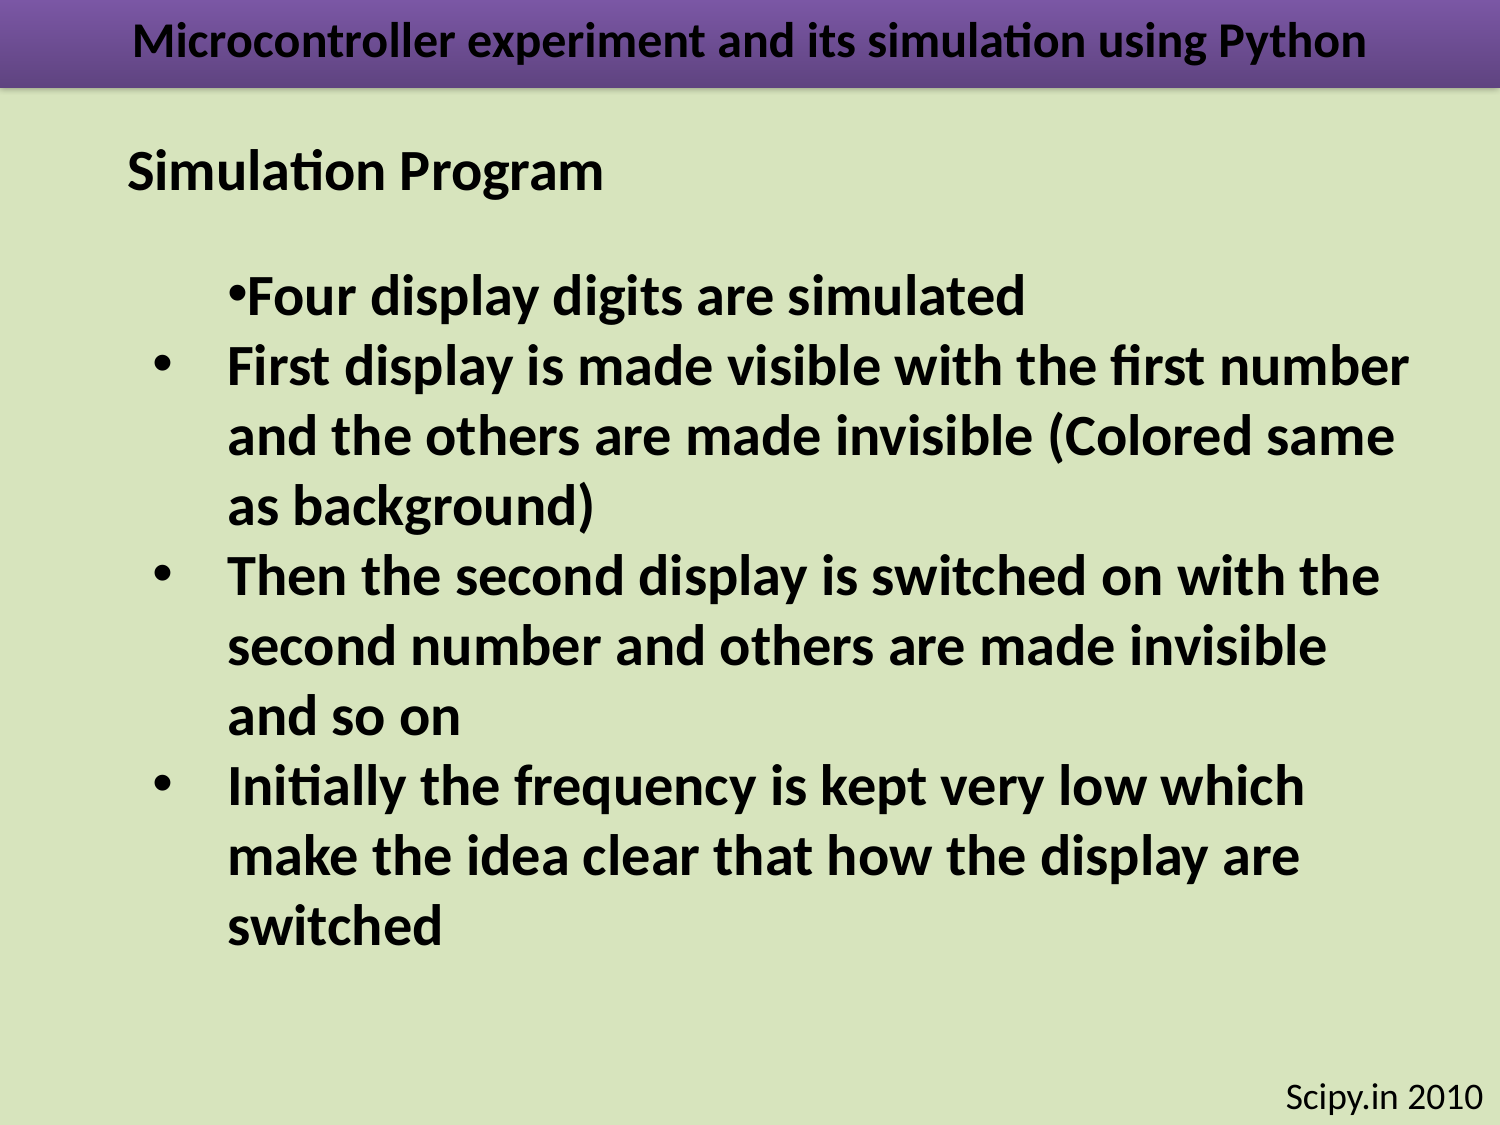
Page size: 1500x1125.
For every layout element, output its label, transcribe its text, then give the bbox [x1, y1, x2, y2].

text_box Simulation Program [112, 125, 763, 210]
text_box Scipy.in 2010 [1271, 1064, 1499, 1125]
text_box Four display digits are simulated First display is made visible with the first number and the others are made invisible (Colored same as background) Then the second display is switched on with the second number and others are made invisible and so on Initially the frequency is kept very low which make the idea clear that how the display are switched [137, 249, 1438, 965]
text_box Microcontroller experiment and its simulation using Python [0, 0, 1500, 88]
